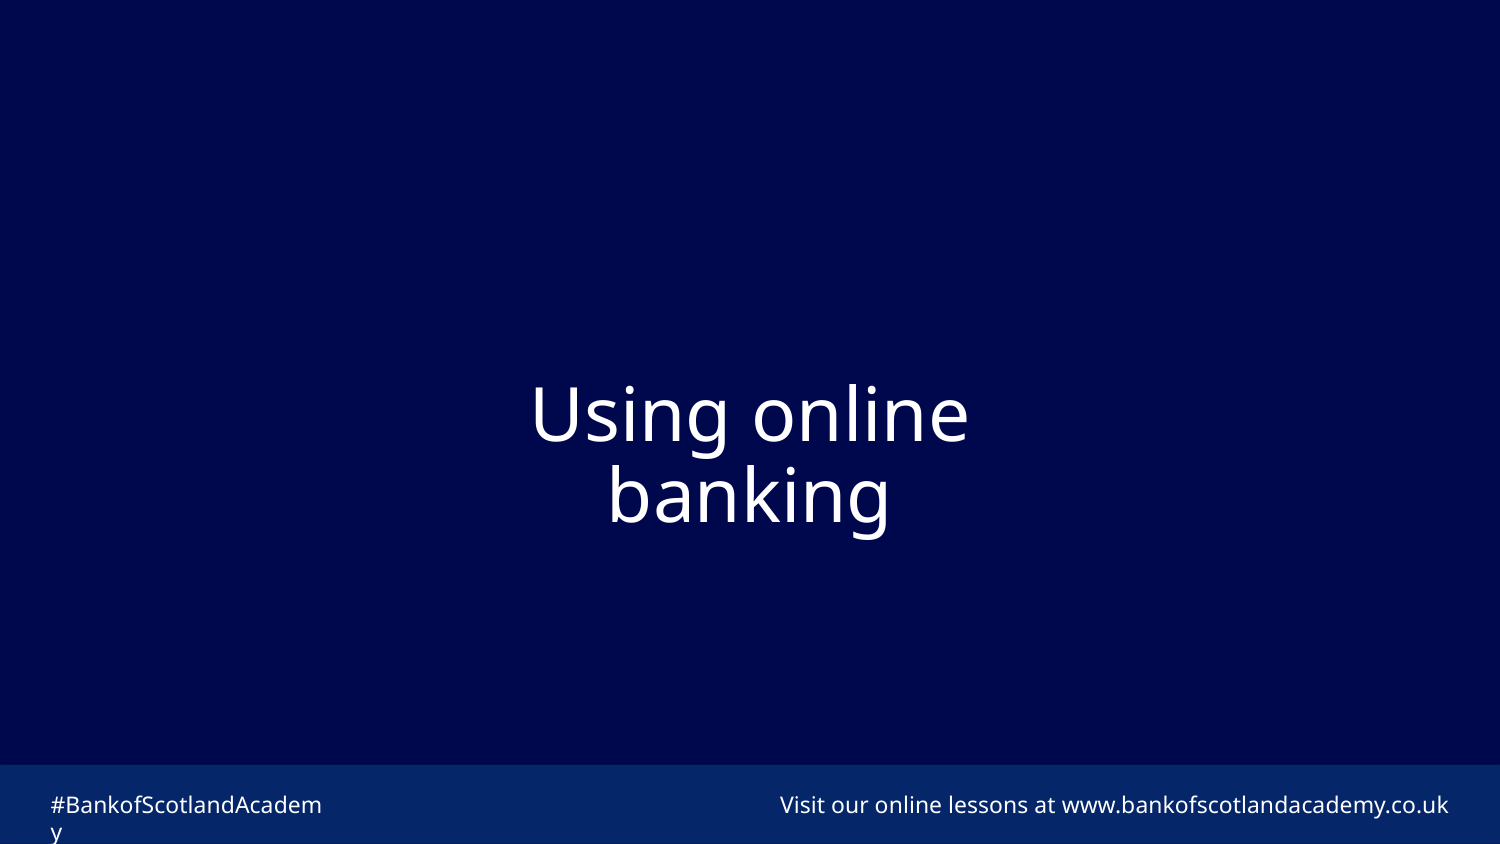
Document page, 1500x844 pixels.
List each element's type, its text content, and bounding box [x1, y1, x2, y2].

title Using online banking [411, 368, 1089, 466]
